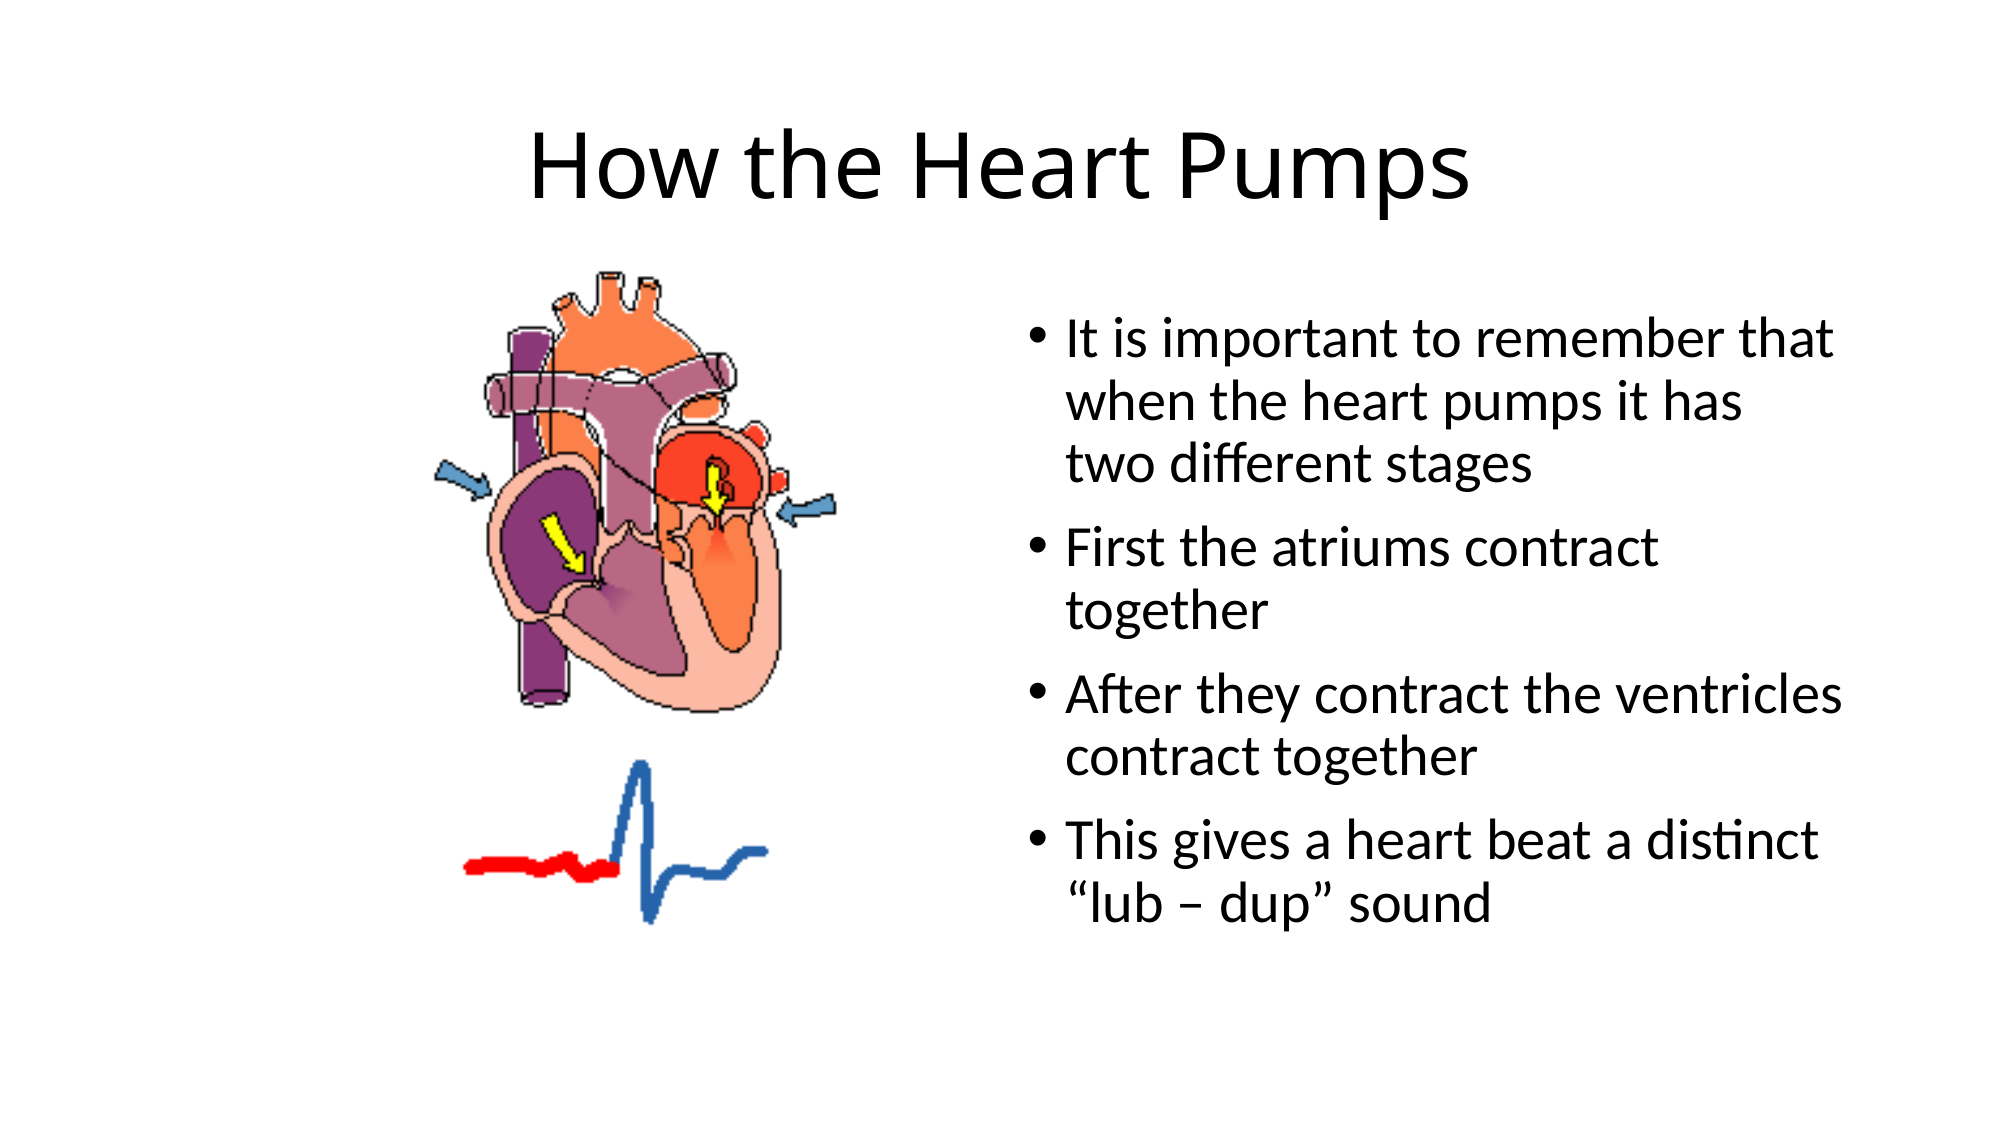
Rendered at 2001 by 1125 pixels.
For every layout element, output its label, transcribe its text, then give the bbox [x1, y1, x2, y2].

picture [424, 262, 851, 941]
list It is important to remember that when the heart pumps it has two different stages First the atriums contract together After they contract the ventricles contract together This gives a heart beat a distinct “lub – dup” sound [1012, 299, 1863, 1014]
title How the Heart Pumps [137, 59, 1863, 278]
